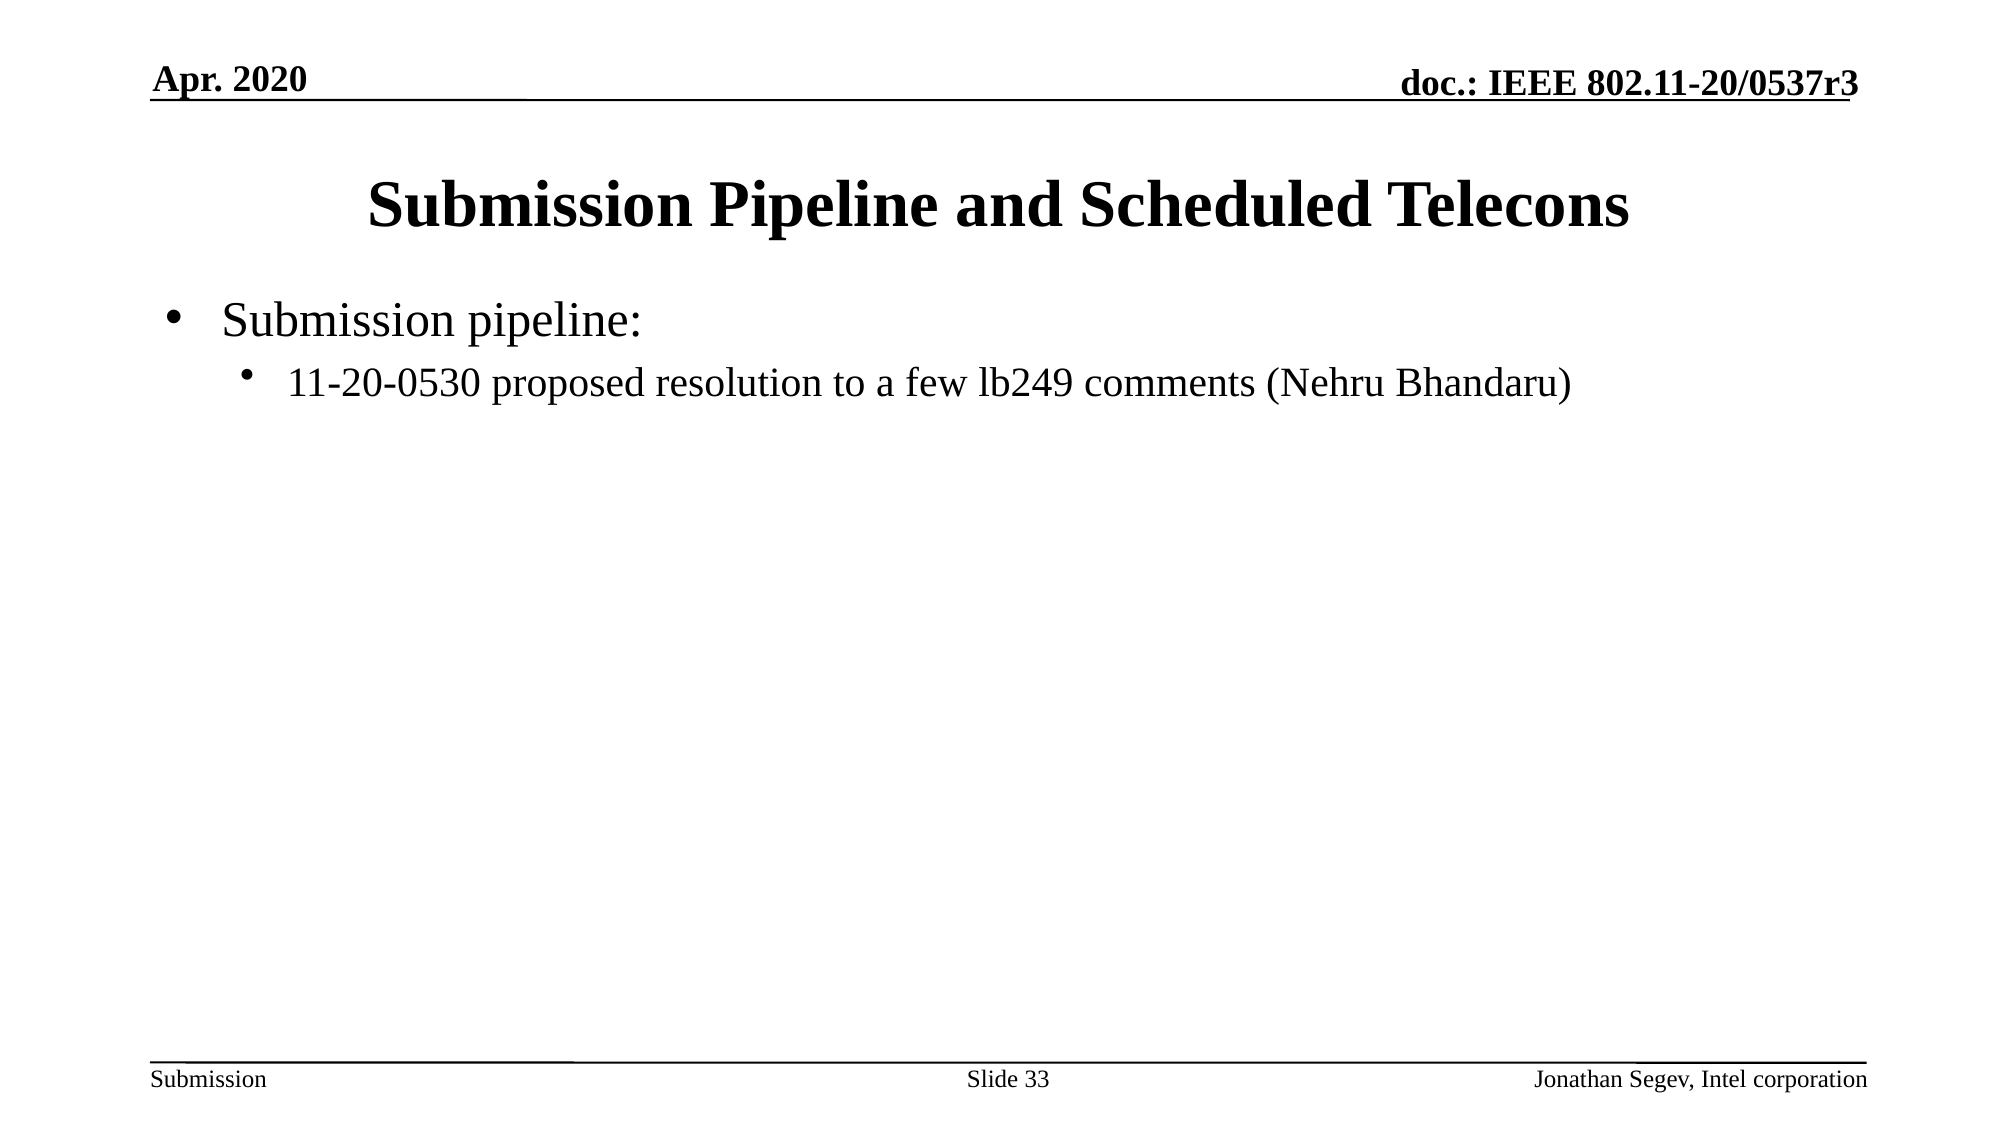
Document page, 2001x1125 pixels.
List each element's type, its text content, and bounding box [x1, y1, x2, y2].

title Submission Pipeline and Scheduled Telecons [149, 112, 1850, 278]
footer Jonathan Segev, Intel corporation [1171, 1061, 1869, 1093]
list Submission pipeline: 11-20-0530 proposed resolution to a few lb249 comments (Nehru Bhandaru) [149, 278, 1850, 670]
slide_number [152, 54, 563, 100]
slide_number Slide 33 [950, 1061, 1067, 1123]
